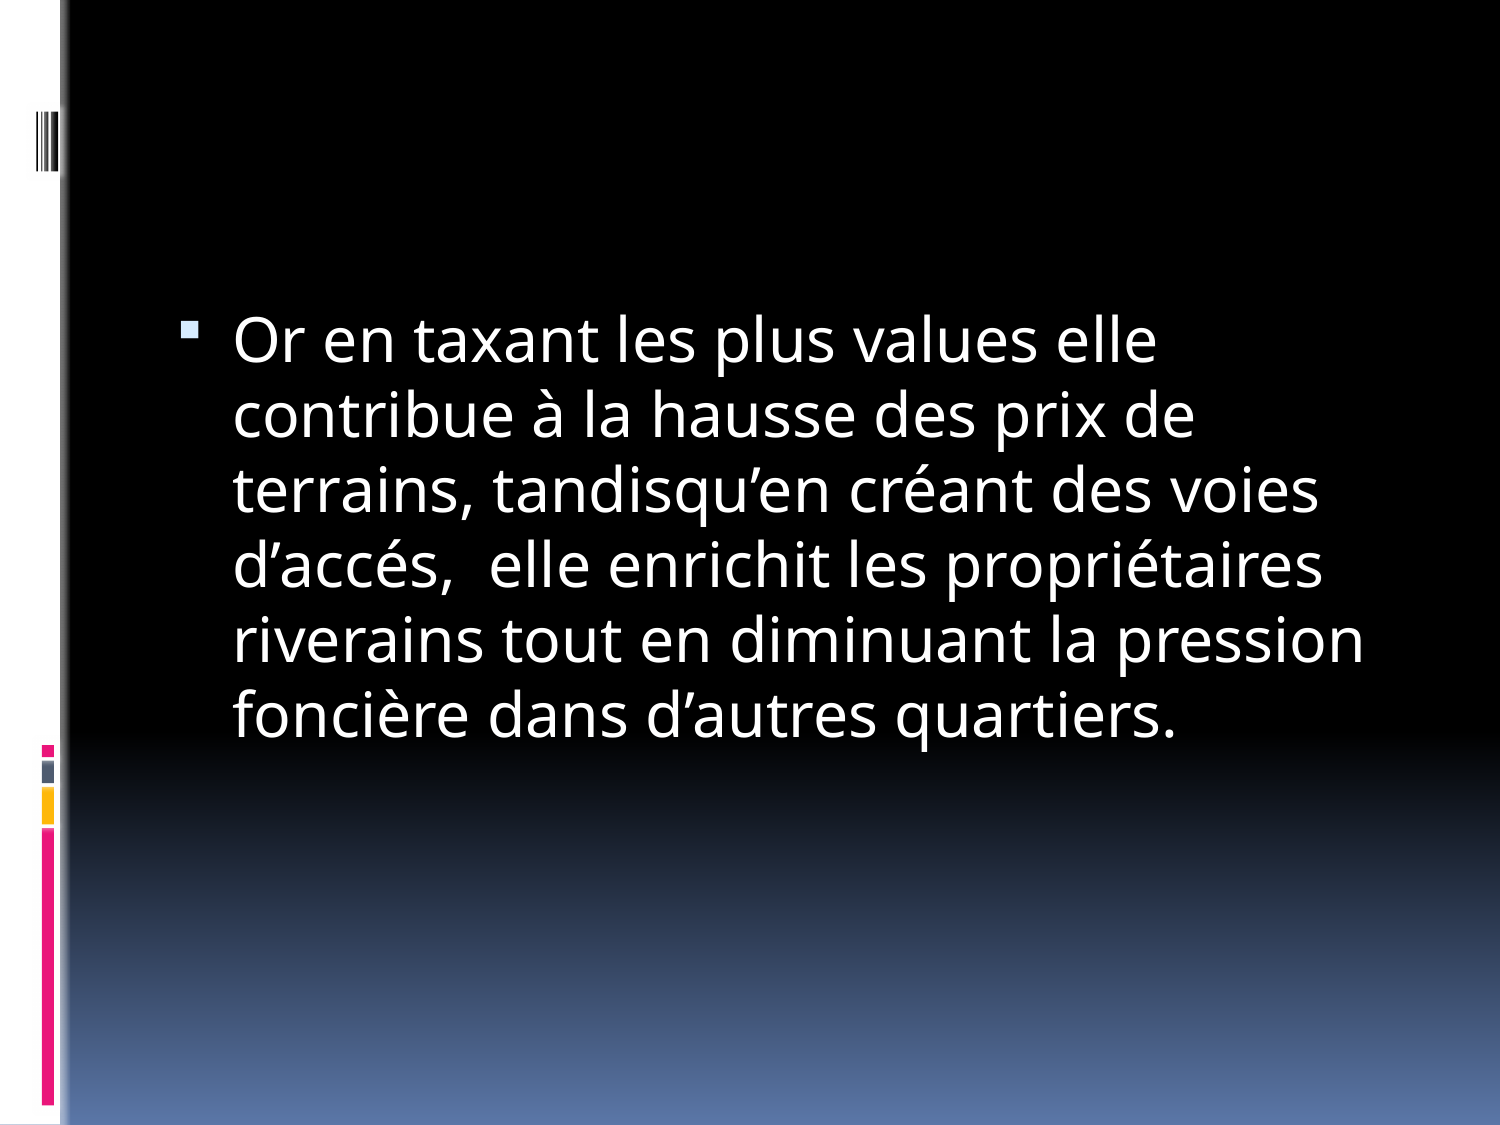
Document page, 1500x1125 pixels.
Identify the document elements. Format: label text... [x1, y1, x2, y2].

list Or en taxant les plus values elle contribue à la hausse des prix de terrains, tandisqu’en créant des voies d’accés, elle enrichit les propriétaires riverains tout en diminuant la pression foncière dans d’autres quartiers. [150, 292, 1425, 1043]
